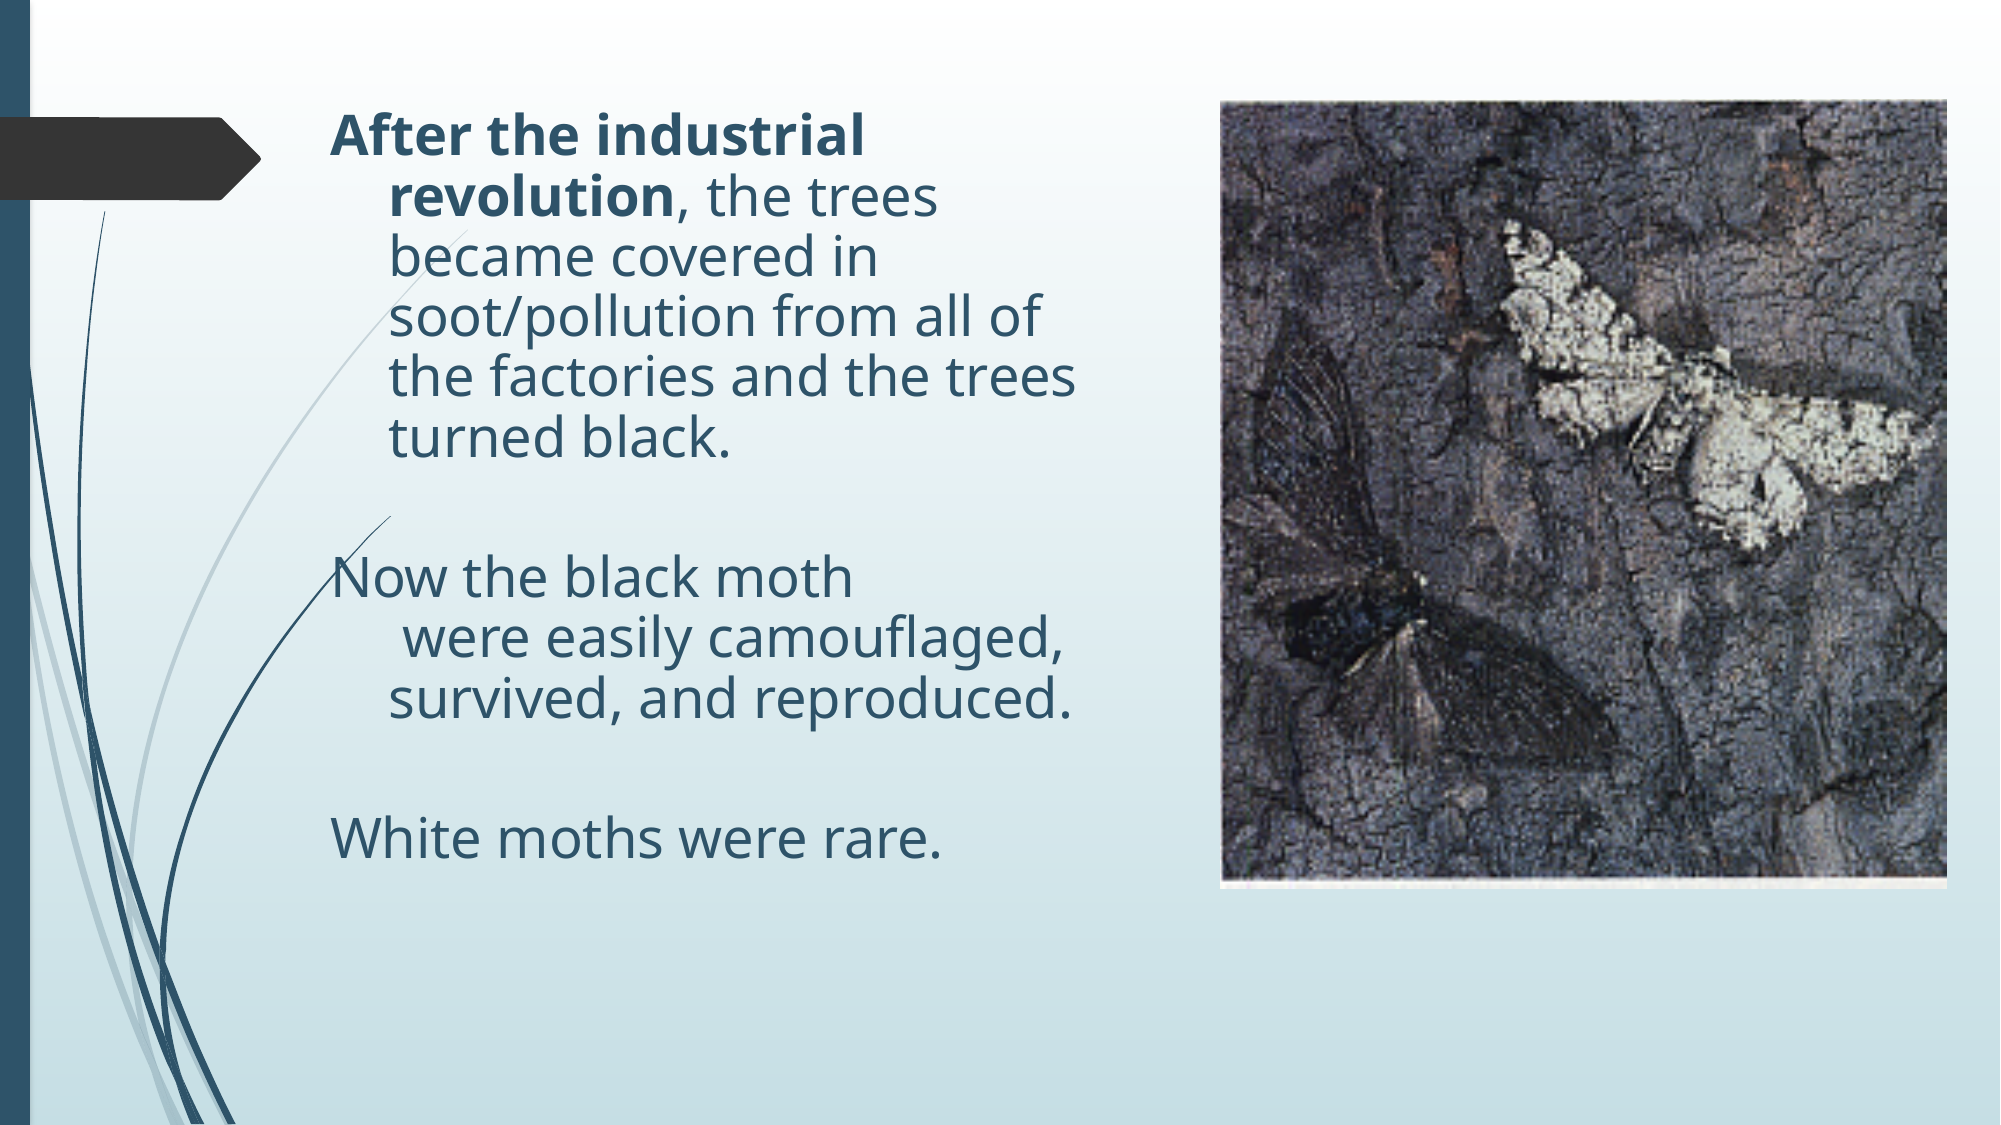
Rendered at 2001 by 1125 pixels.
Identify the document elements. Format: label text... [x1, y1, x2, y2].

list After the industrial revolution, the trees became covered in soot/pollution from all of the factories and the trees turned black. Now the black moth were easily camouflaged, survived, and reproduced. White moths were rare. [315, 99, 1114, 889]
picture [1219, 99, 1947, 889]
